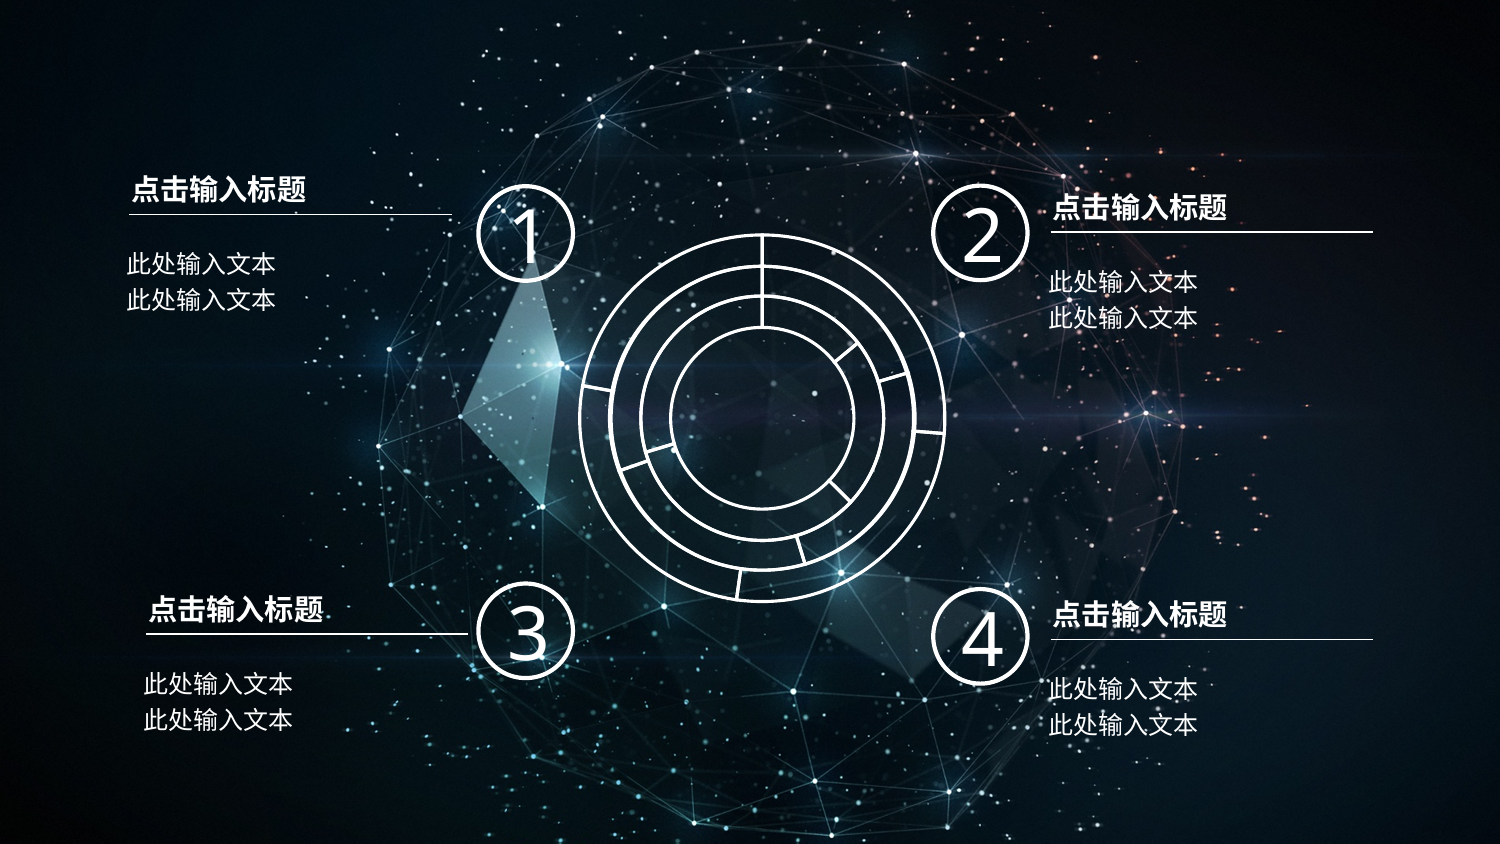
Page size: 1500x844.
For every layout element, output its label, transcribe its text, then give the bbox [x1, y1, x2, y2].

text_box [128, 583, 469, 740]
picture [0, 0, 1500, 844]
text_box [383, 211, 1144, 632]
text_box 1 [485, 186, 567, 209]
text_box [111, 163, 452, 321]
text_box 2 [939, 185, 1022, 209]
text_box 4 [933, 640, 1028, 684]
text_box 3 [479, 640, 573, 679]
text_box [1033, 181, 1373, 339]
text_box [1033, 588, 1374, 746]
